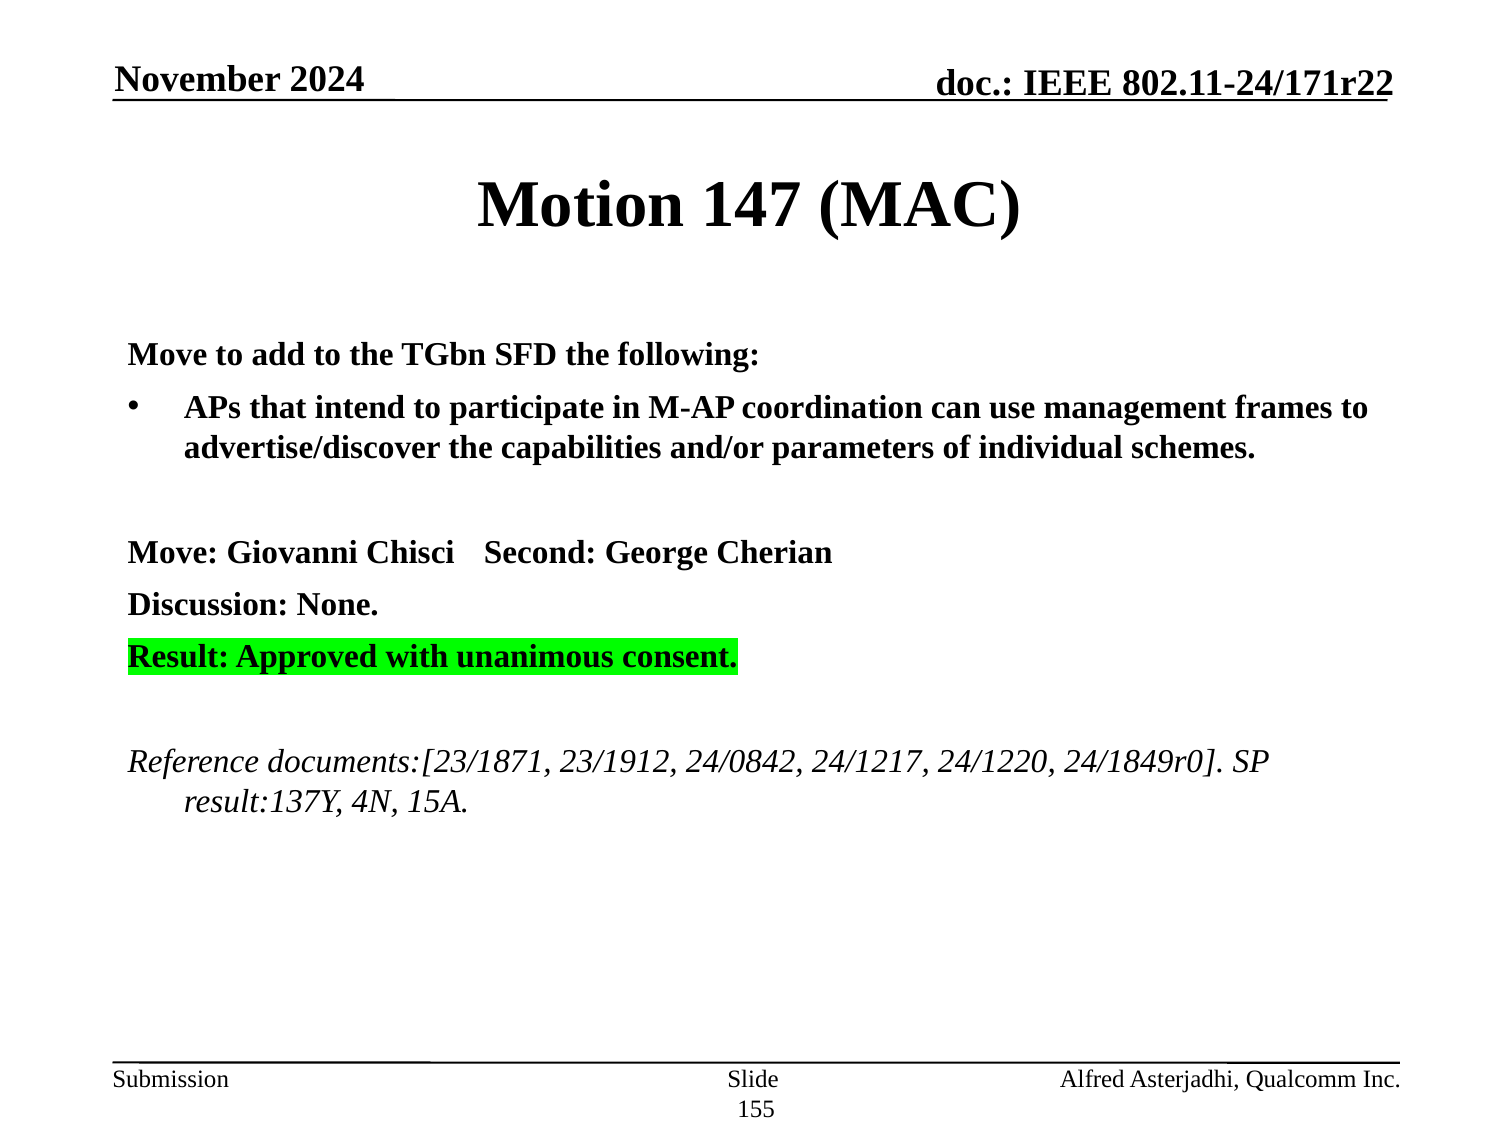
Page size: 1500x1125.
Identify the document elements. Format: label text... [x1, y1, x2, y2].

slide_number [114, 54, 423, 100]
title Motion 147 (MAC) [112, 112, 1388, 288]
slide_number Slide 155 [712, 1061, 800, 1123]
footer Alfred Asterjadhi, Qualcomm Inc. [878, 1061, 1402, 1093]
list Move to add to the TGbn SFD the following: APs that intend to participate in M-AP coordination can use management frames to advertise/discover the capabilities and/or parameters of individual schemes. Move: Giovanni Chisci Second: George Cherian Discussion: None. Result: Approved with unanimous consent. Reference documents:[23/1871, 23/1912, 24/0842, 24/1217, 24/1220, 24/1849r0]. SP result:137Y, 4N, 15A. [112, 324, 1388, 1000]
